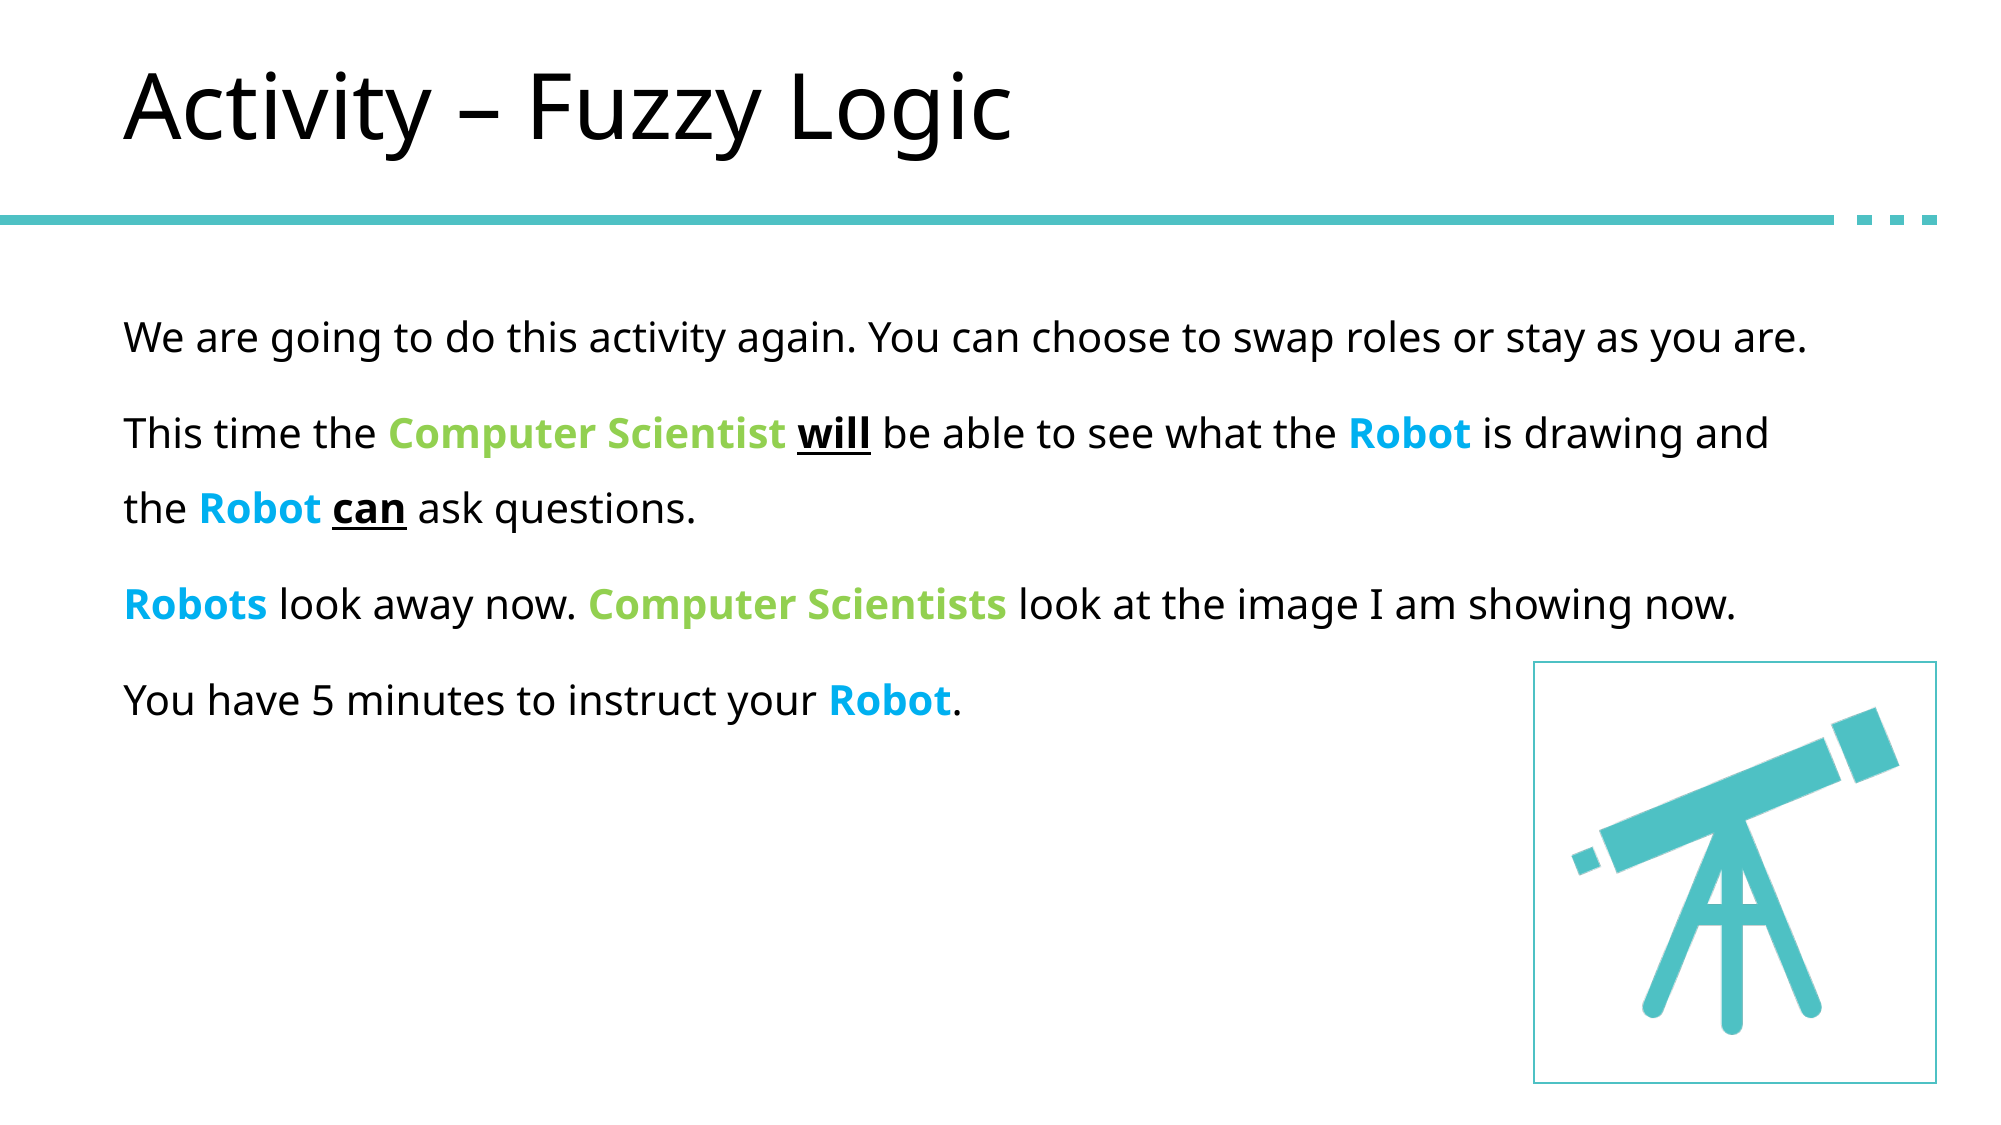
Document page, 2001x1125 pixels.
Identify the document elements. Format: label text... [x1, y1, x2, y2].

text_box [1533, 661, 1937, 670]
text_box [1857, 215, 1872, 225]
text_box [1533, 1075, 1937, 1084]
title Activity – Fuzzy Logic [108, 41, 1800, 177]
text_box [1890, 215, 1904, 225]
text_box [0, 215, 1834, 225]
text_box [1922, 215, 1937, 225]
picture [1533, 670, 1938, 1075]
list We are going to do this activity again. You can choose to swap roles or stay as you are. This time the Computer Scientist will be able to see what the Robot is drawing and the Robot can ask questions. Robots look away now. Computer Scientists look at the image I am showing now. You have 5 minutes to instruct your Robot. [108, 278, 1834, 993]
